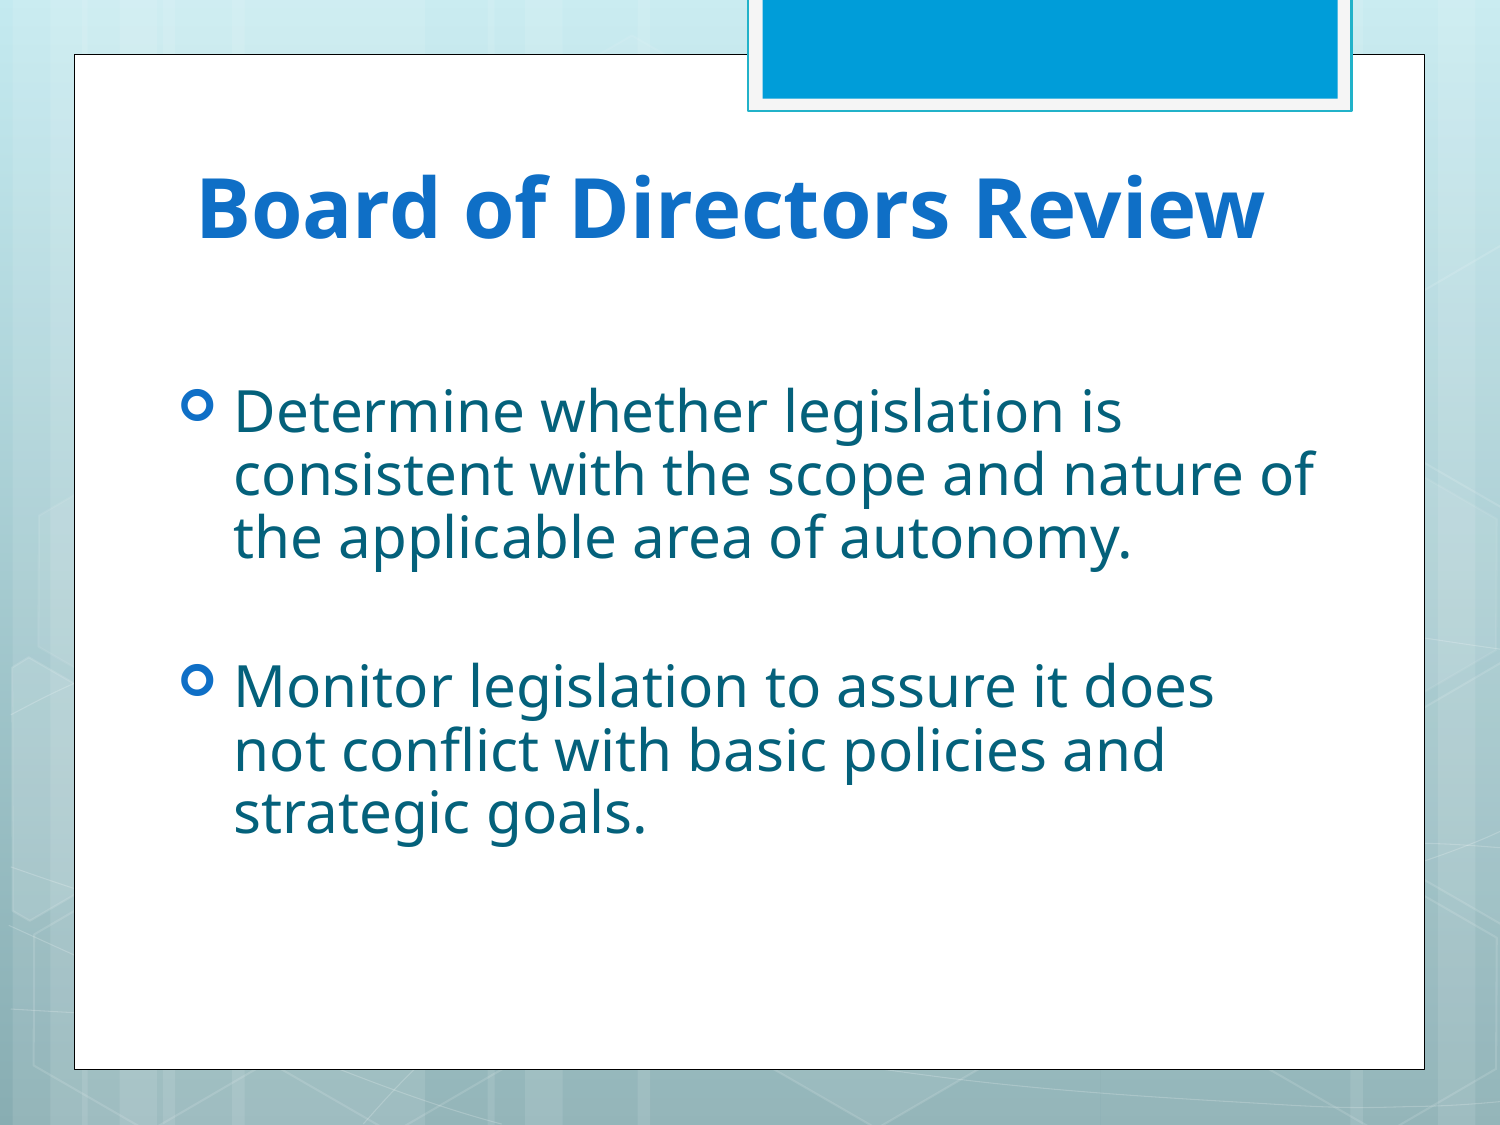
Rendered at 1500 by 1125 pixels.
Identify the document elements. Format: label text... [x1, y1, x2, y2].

list Determine whether legislation is consistent with the scope and nature of the applicable area of autonomy. Monitor legislation to assure it does not conflict with basic policies and strategic goals. [162, 375, 1338, 1025]
title Board of Directors Review [150, 125, 1313, 263]
